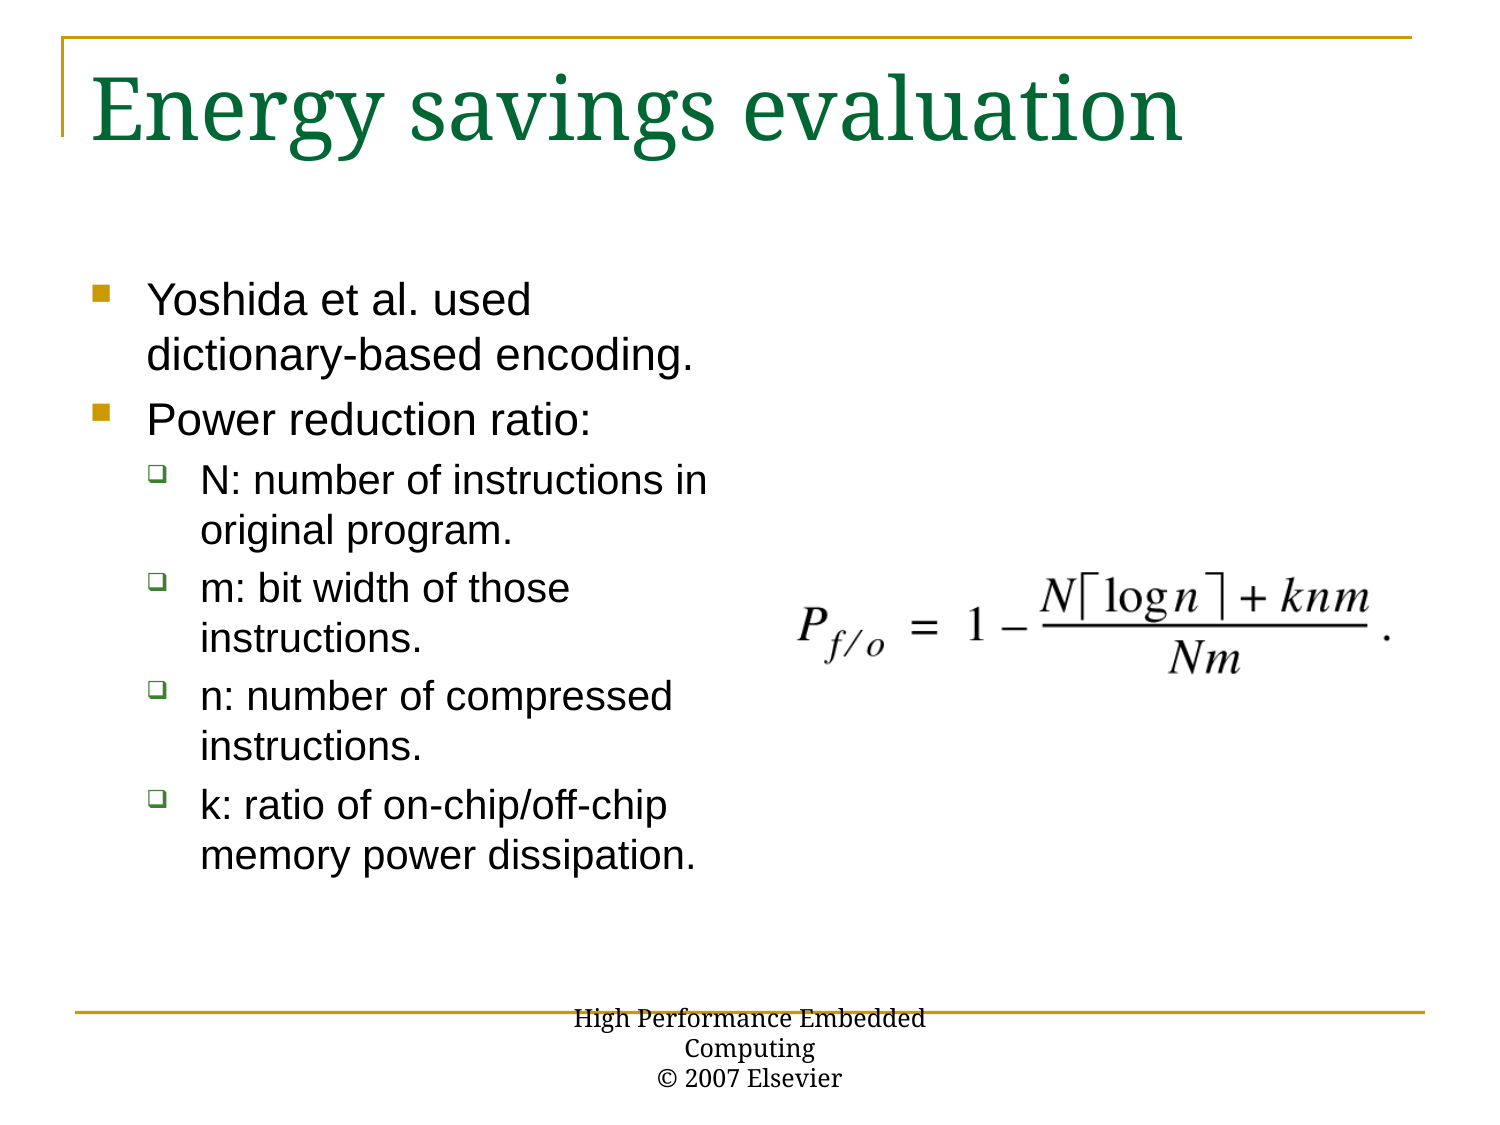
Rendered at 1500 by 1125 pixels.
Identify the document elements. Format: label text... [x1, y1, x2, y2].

title Energy savings evaluation [75, 45, 1425, 233]
list Yoshida et al. used dictionary-based encoding. Power reduction ratio: N: number of instructions in original program. m: bit width of those instructions. n: number of compressed instructions. k: ratio of on-chip/off-chip memory power dissipation. [75, 262, 738, 1006]
footer High Performance Embedded Computing © 2007 Elsevier [512, 1025, 988, 1100]
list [762, 554, 1426, 713]
